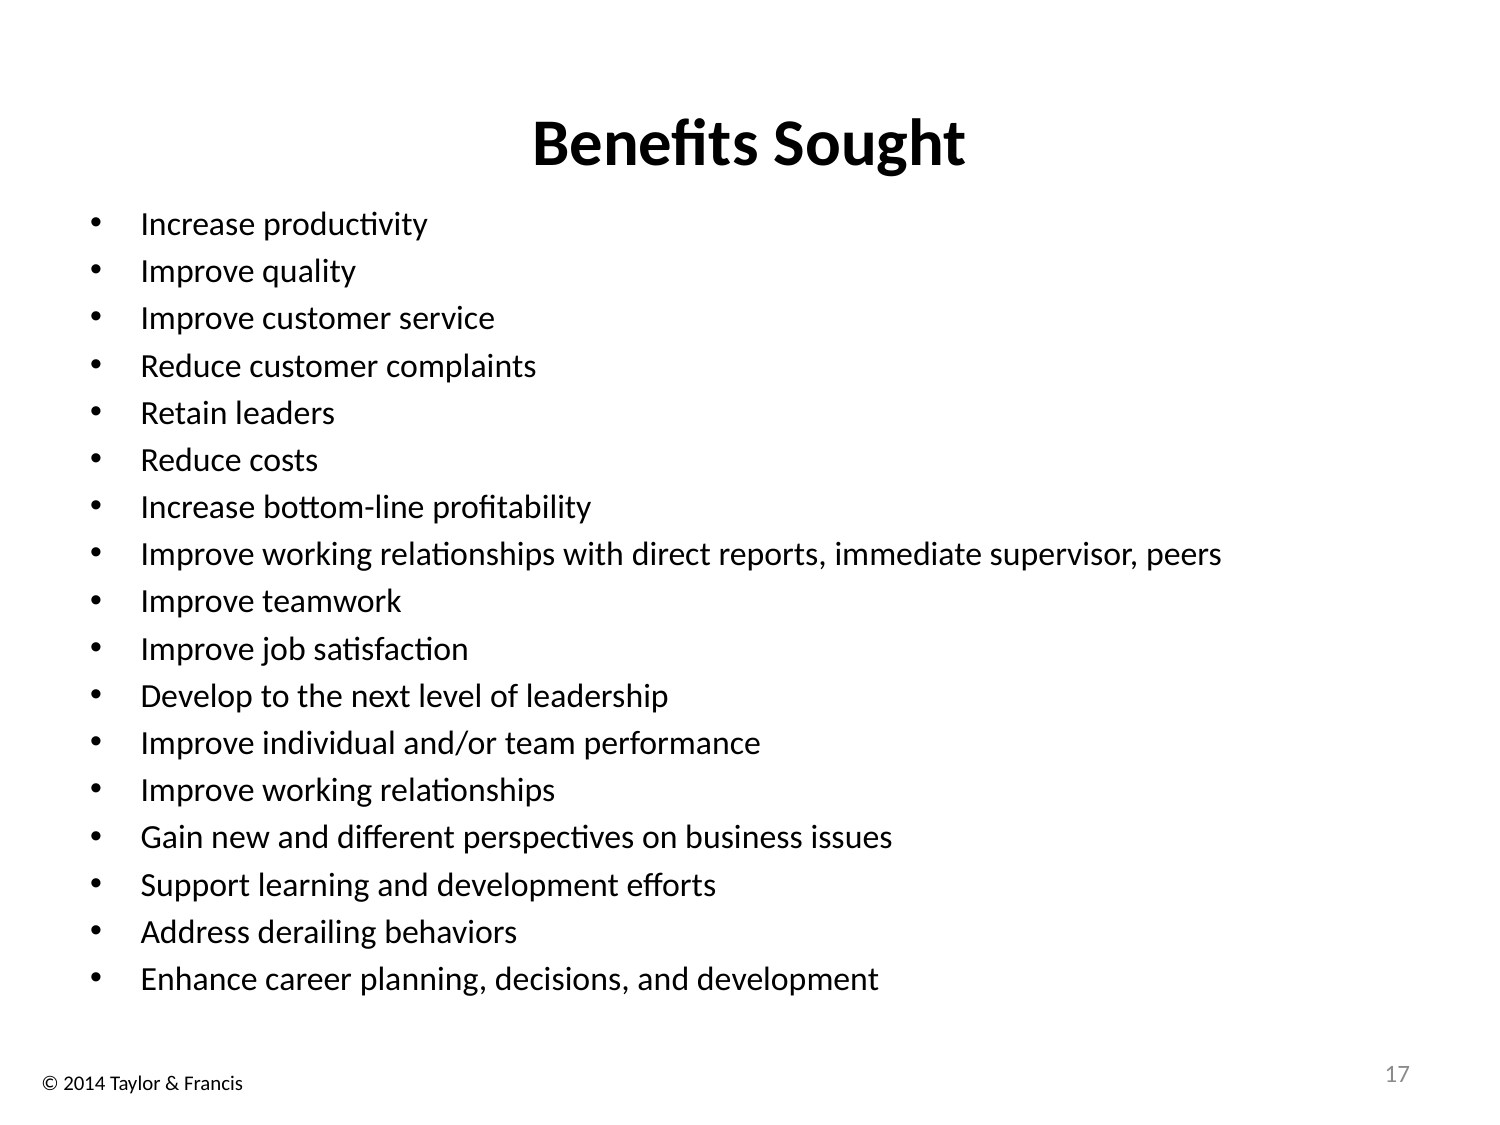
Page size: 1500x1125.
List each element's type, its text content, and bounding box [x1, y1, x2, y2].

list Increase productivity Improve quality Improve customer service Reduce customer complaints Retain leaders Reduce costs Increase bottom-line profitability Improve working relationships with direct reports, immediate supervisor, peers Improve teamwork Improve job satisfaction Develop to the next level of leadership Improve individual and/or team performance Improve working relationships Gain new and different perspectives on business issues Support learning and development efforts Address derailing behaviors Enhance career planning, decisions, and development [75, 194, 1425, 1013]
slide_number 17 [1074, 1042, 1425, 1103]
text_box © 2014 Taylor & Francis [26, 1062, 262, 1102]
title Benefits Sought [75, 45, 1425, 194]
